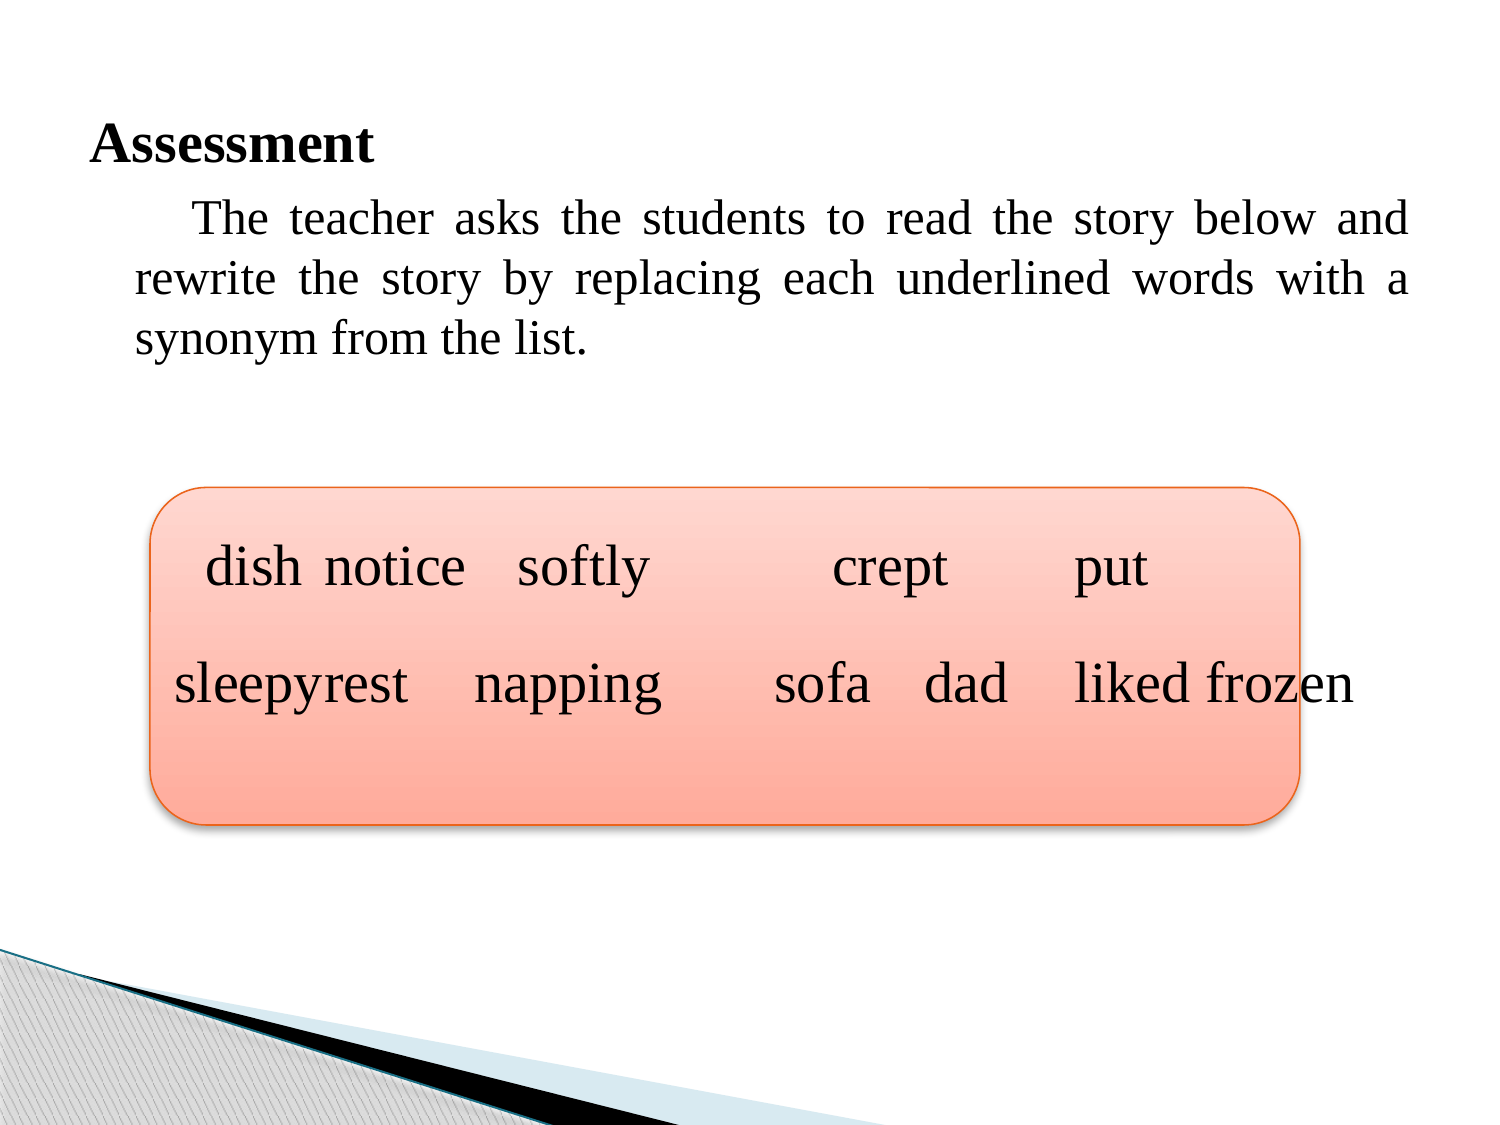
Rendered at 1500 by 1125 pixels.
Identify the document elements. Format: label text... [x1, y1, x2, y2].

text_box Assessment The teacher asks the students to read the story below and rewrite the story by replacing each underlined words with a synonym from the list. dish notice softly crept put sleepy rest napping sofa dad liked frozen [74, 62, 1425, 1000]
